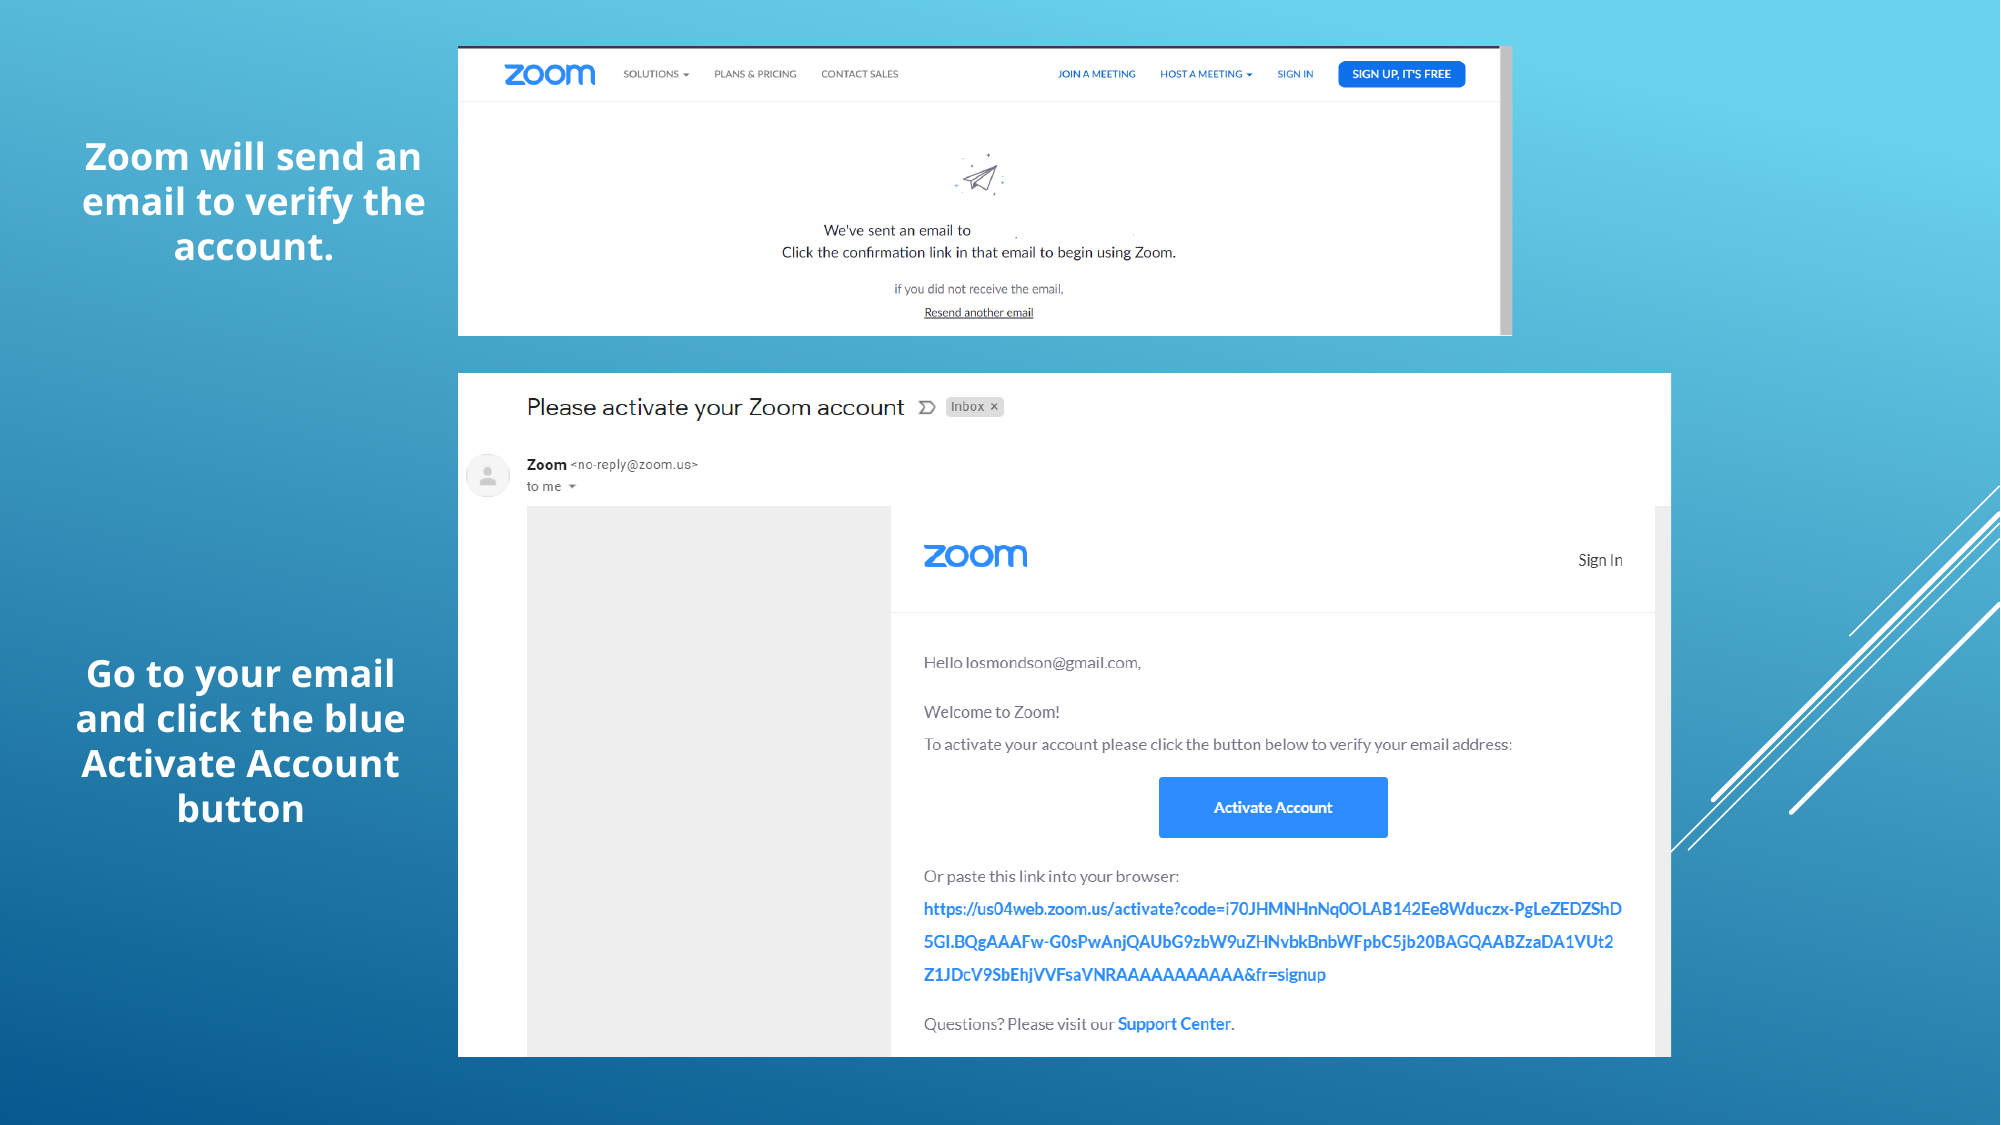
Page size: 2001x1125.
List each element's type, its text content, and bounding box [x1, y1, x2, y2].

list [457, 46, 1513, 336]
text_box Go to your email and click the blue Activate Account button [53, 642, 429, 838]
text_box Zoom will send an email to verify the account. [66, 125, 442, 275]
picture [457, 373, 1672, 1057]
